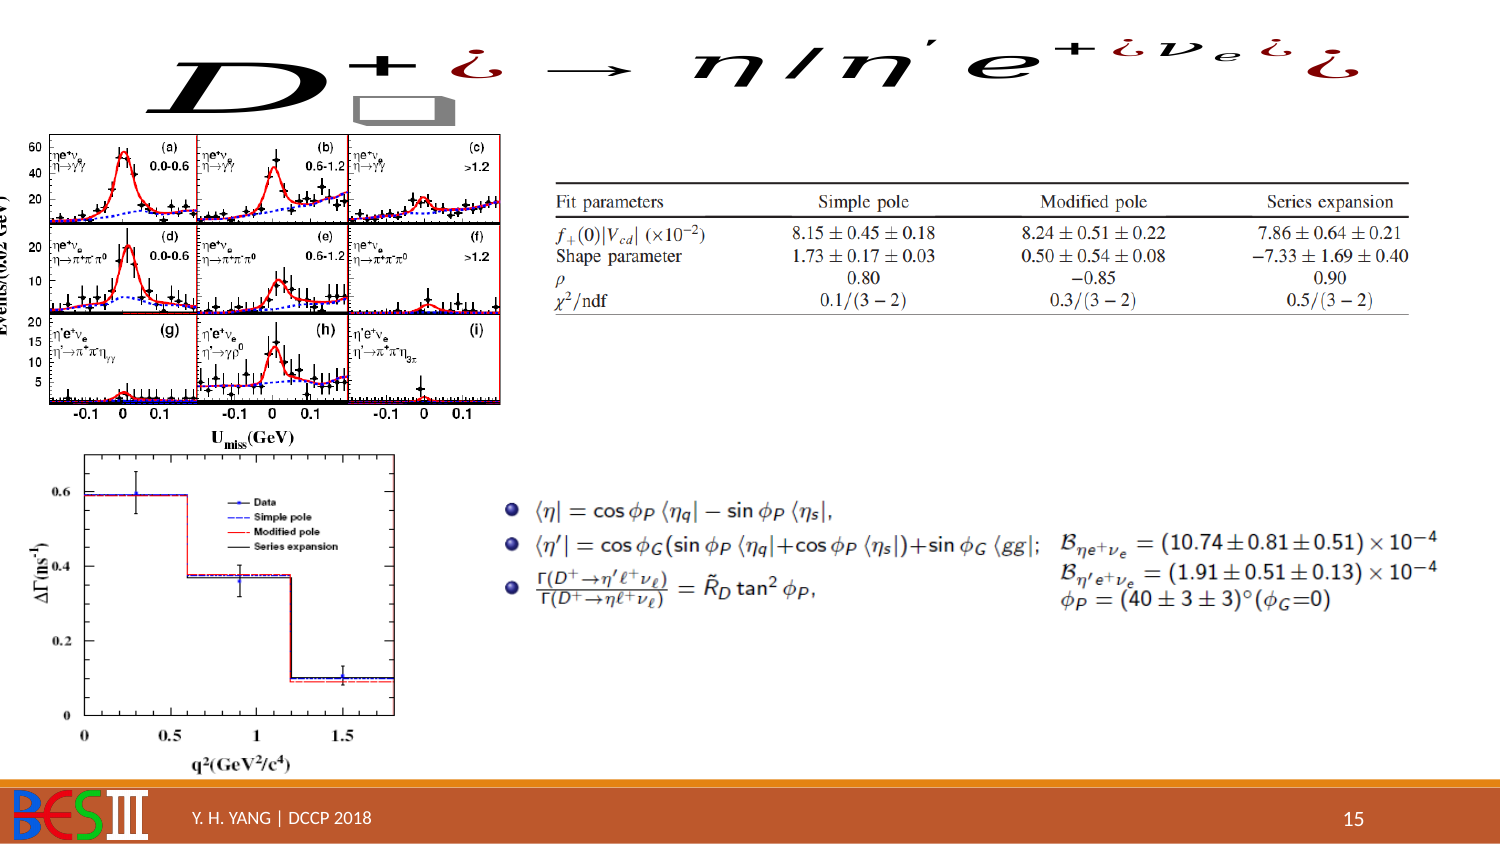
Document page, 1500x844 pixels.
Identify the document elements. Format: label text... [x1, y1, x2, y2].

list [540, 178, 1414, 315]
footer Y. H. Yang | DCCP 2018 [176, 794, 1192, 840]
picture [0, 129, 504, 778]
slide_number 14 [1218, 794, 1380, 840]
picture [14, 790, 148, 840]
picture [502, 492, 1442, 617]
